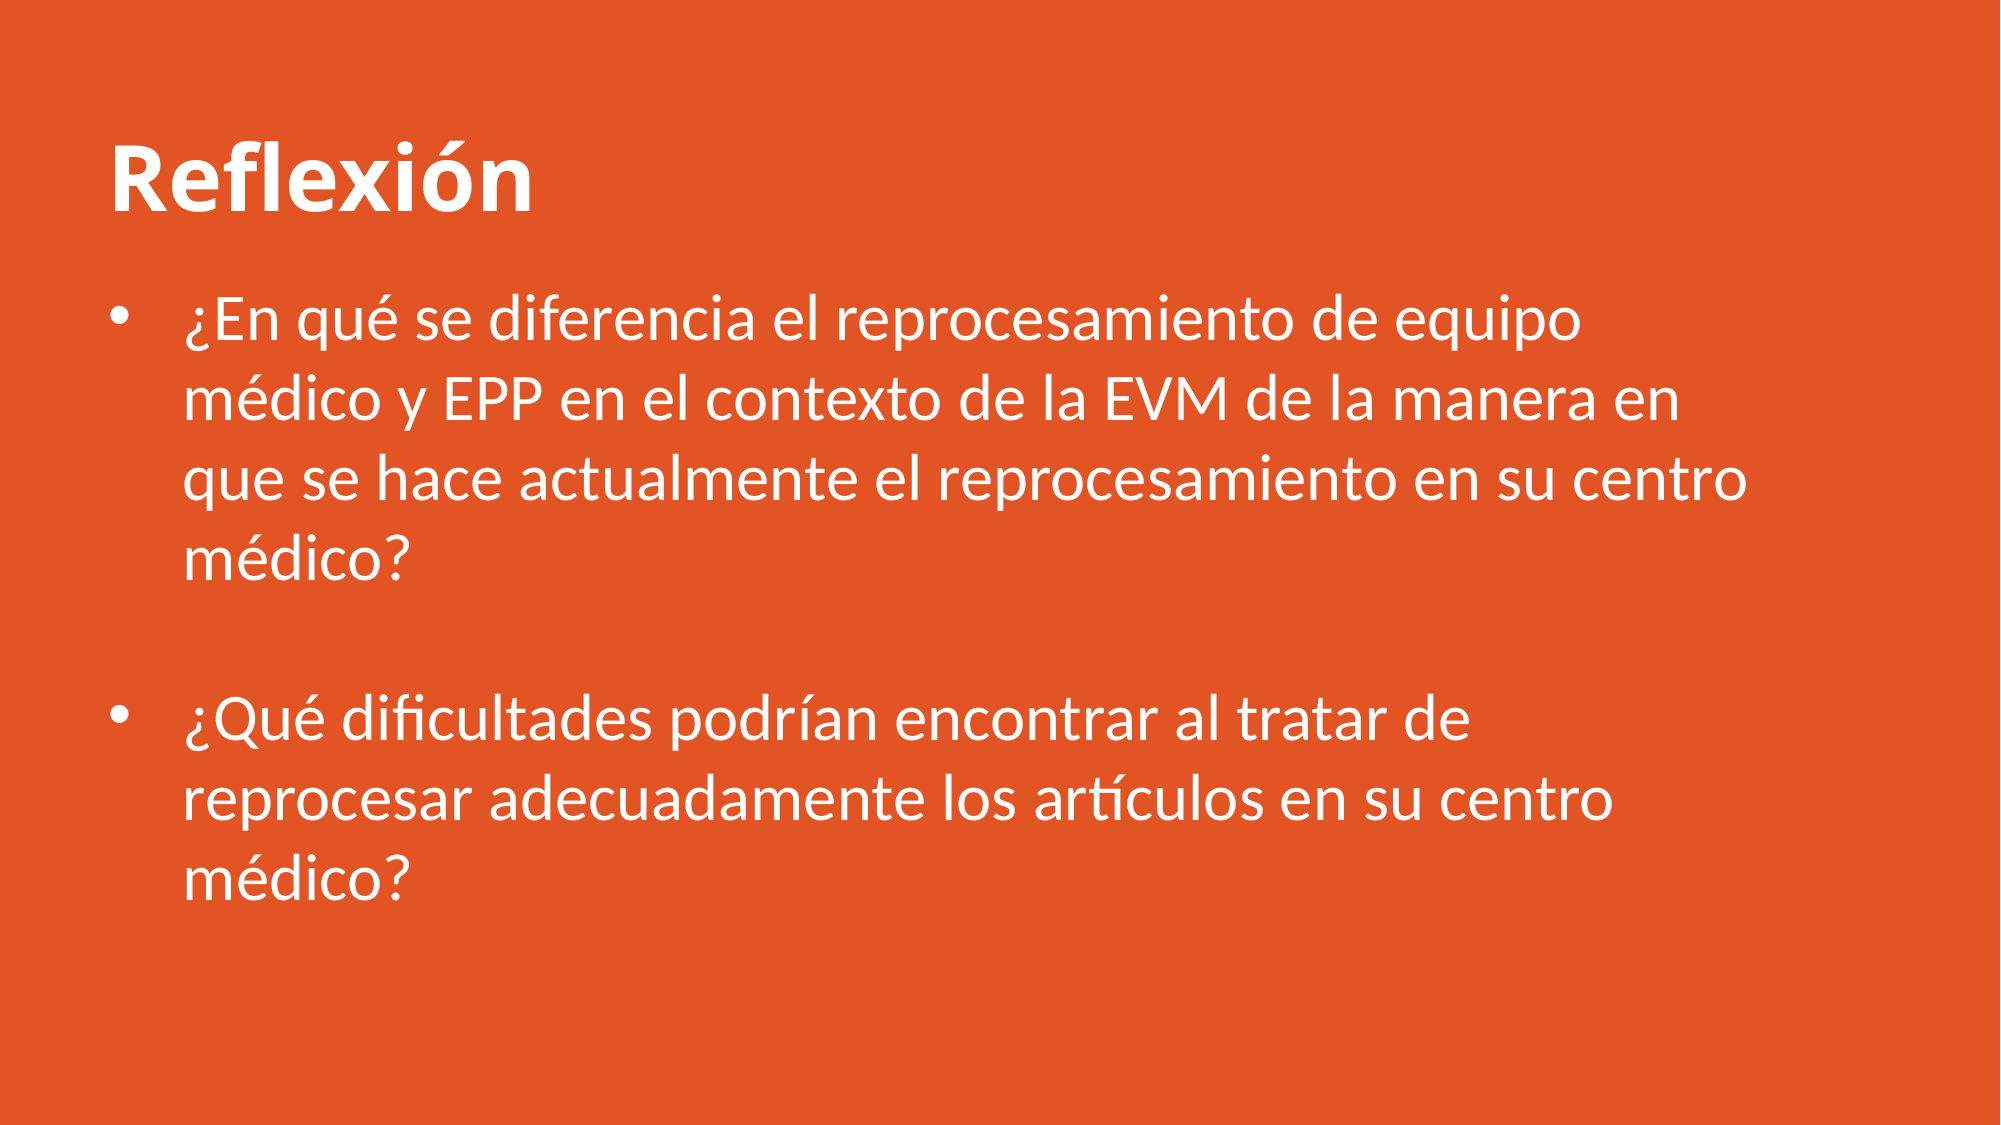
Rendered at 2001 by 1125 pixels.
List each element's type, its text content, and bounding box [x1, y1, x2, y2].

text_box ¿En qué se diferencia el reprocesamiento de equipo médico y EPP en el contexto de la EVM de la manera en que se hace actualmente el reprocesamiento en su centro médico? ¿Qué dificultades podrían encontrar al tratar de reprocesar adecuadamente los artículos en su centro médico? [92, 266, 1786, 922]
title Reflexión [92, 46, 1908, 237]
